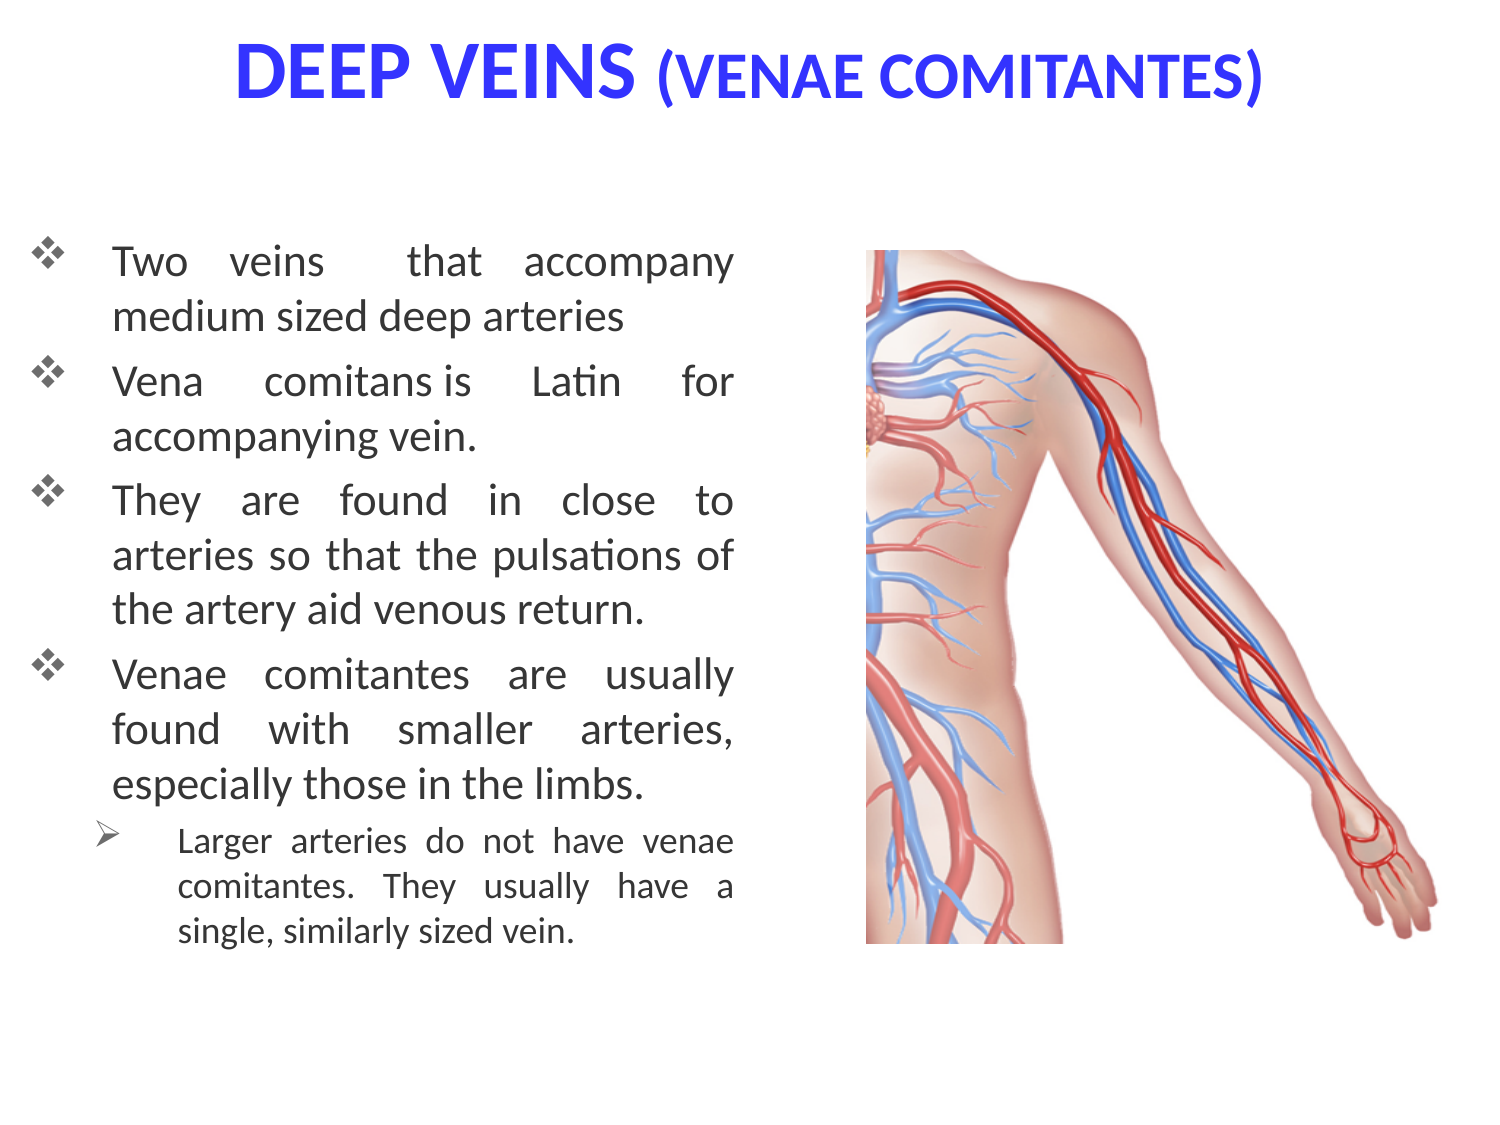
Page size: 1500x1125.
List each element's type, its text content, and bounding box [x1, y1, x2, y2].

picture [866, 249, 1459, 945]
list Two veins that accompany medium sized deep arteries Vena comitans is Latin for accompanying vein. They are found in close to arteries so that the pulsations of the artery aid venous return. Venae comitantes are usually found with smaller arteries, especially those in the limbs. Larger arteries do not have venae comitantes. They usually have a single, similarly sized vein. [12, 223, 751, 1125]
text_box DEEP VEINS (VENAE COMITANTES) [0, 8, 1500, 130]
